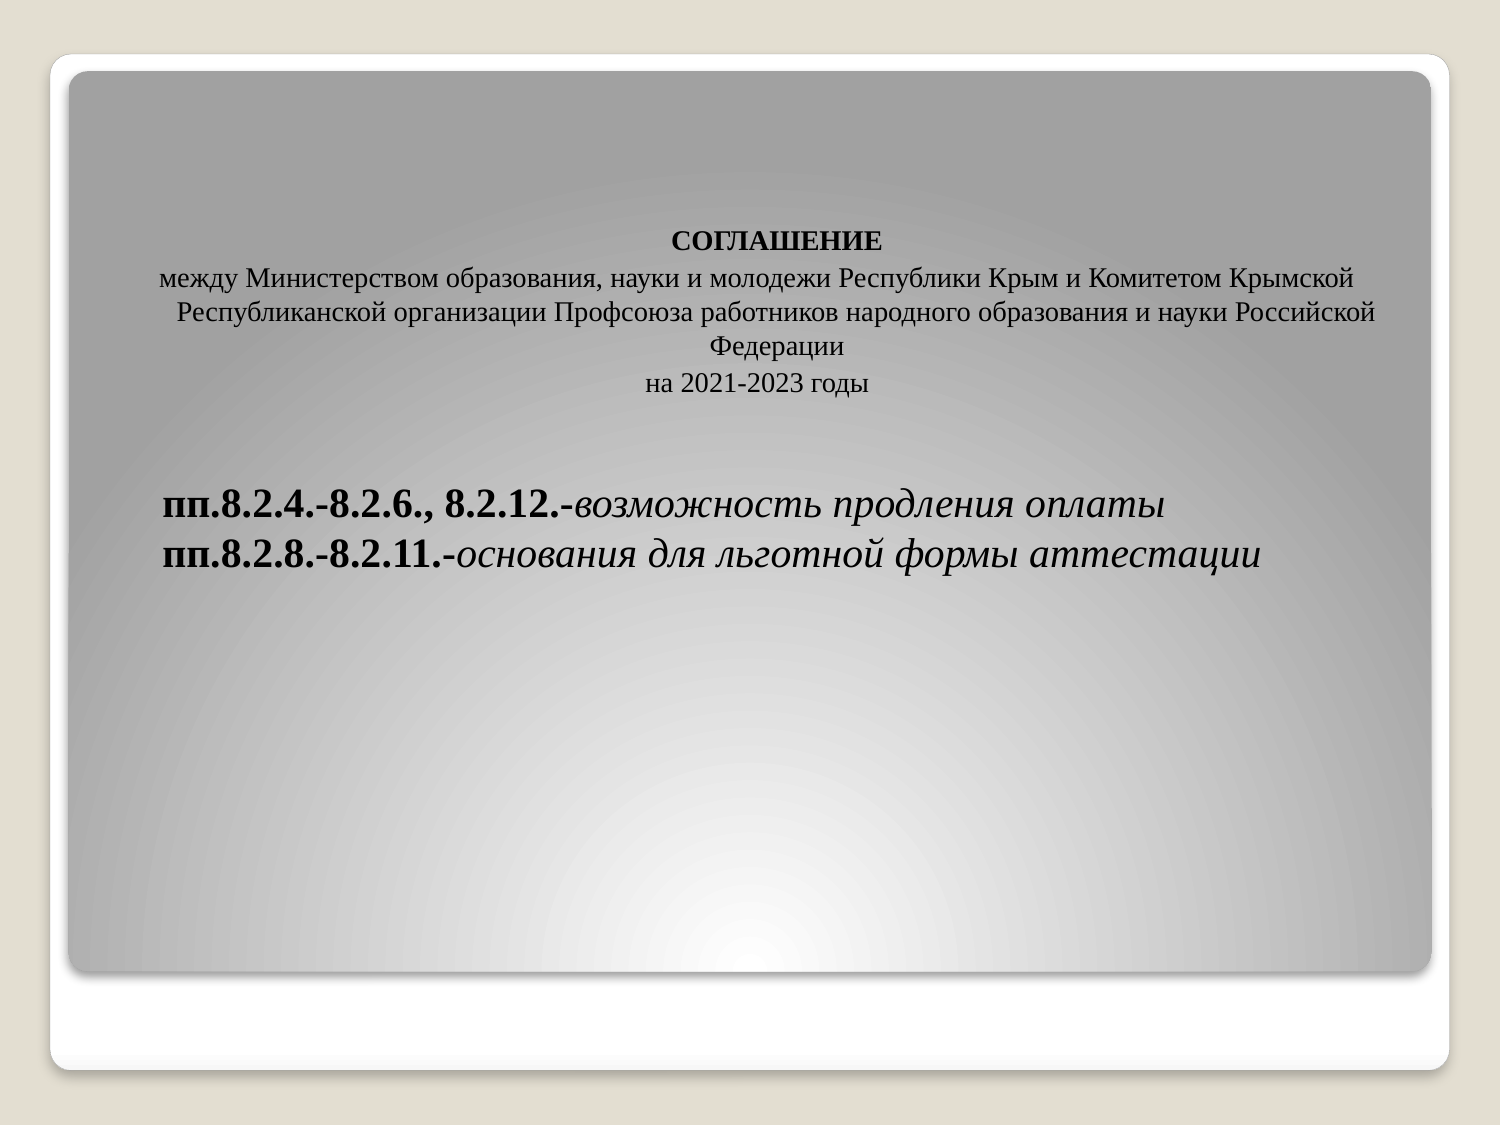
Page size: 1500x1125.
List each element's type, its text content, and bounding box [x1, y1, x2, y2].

text_box пп.8.2.4.-8.2.6., 8.2.12.-возможность продления оплаты пп.8.2.8.-8.2.11.-основания для льготной формы аттестации [147, 467, 1376, 583]
list СОГЛАШЕНИЕ между Министерством образования, науки и молодежи Республики Крым и Комитетом Крымской Республиканской организации Профсоюза работников народного образования и науки Российской Федерации на 2021-2023 годы [75, 172, 1425, 409]
